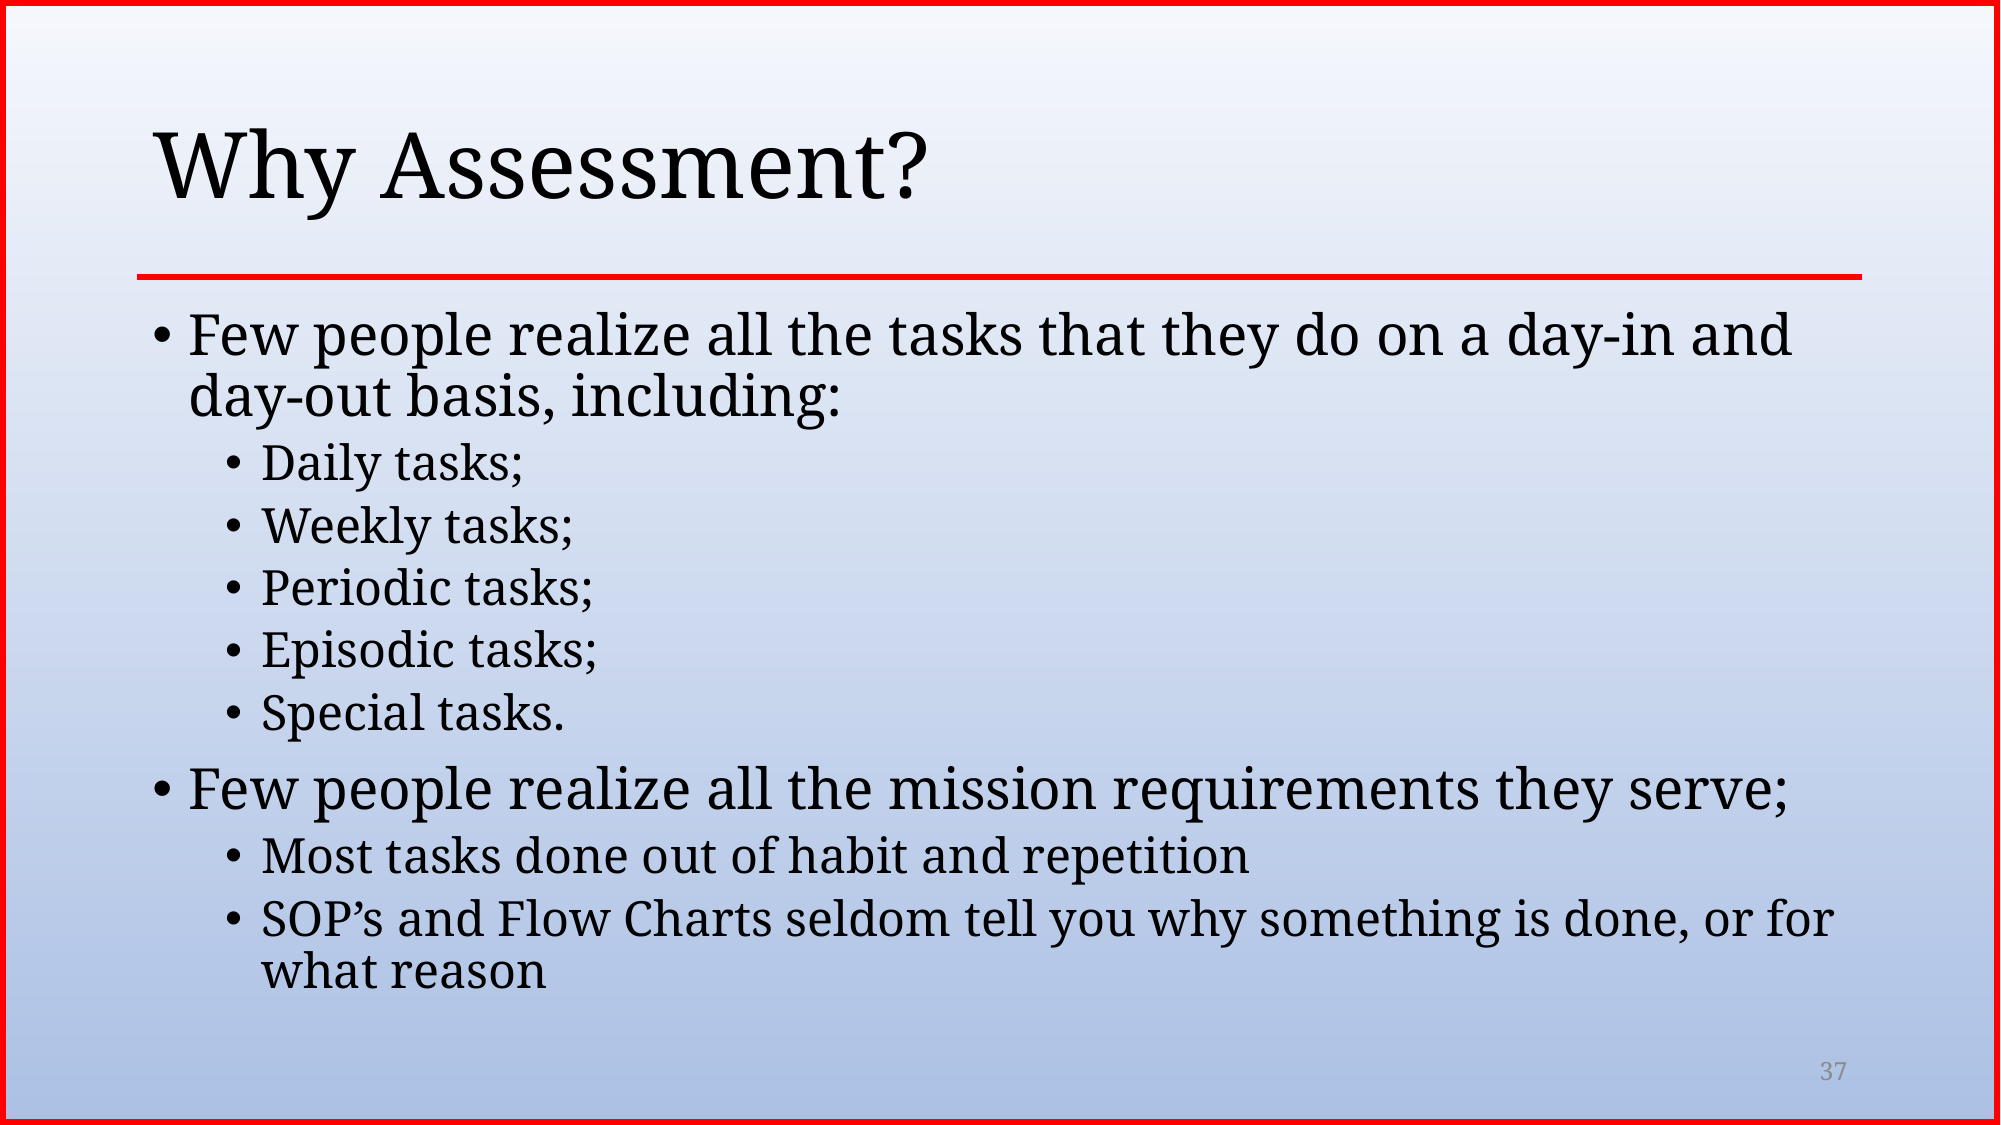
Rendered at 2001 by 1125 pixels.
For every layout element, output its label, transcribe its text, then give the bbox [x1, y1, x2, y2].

slide_number 37 [1412, 1042, 1863, 1103]
list Few people realize all the tasks that they do on a day-in and day-out basis, including: Daily tasks; Weekly tasks; Periodic tasks; Episodic tasks; Special tasks. Few people realize all the mission requirements they serve; Most tasks done out of habit and repetition SOP’s and Flow Charts seldom tell you why something is done, or for what reason [137, 299, 1863, 1014]
title Why Assessment? [137, 59, 1863, 278]
